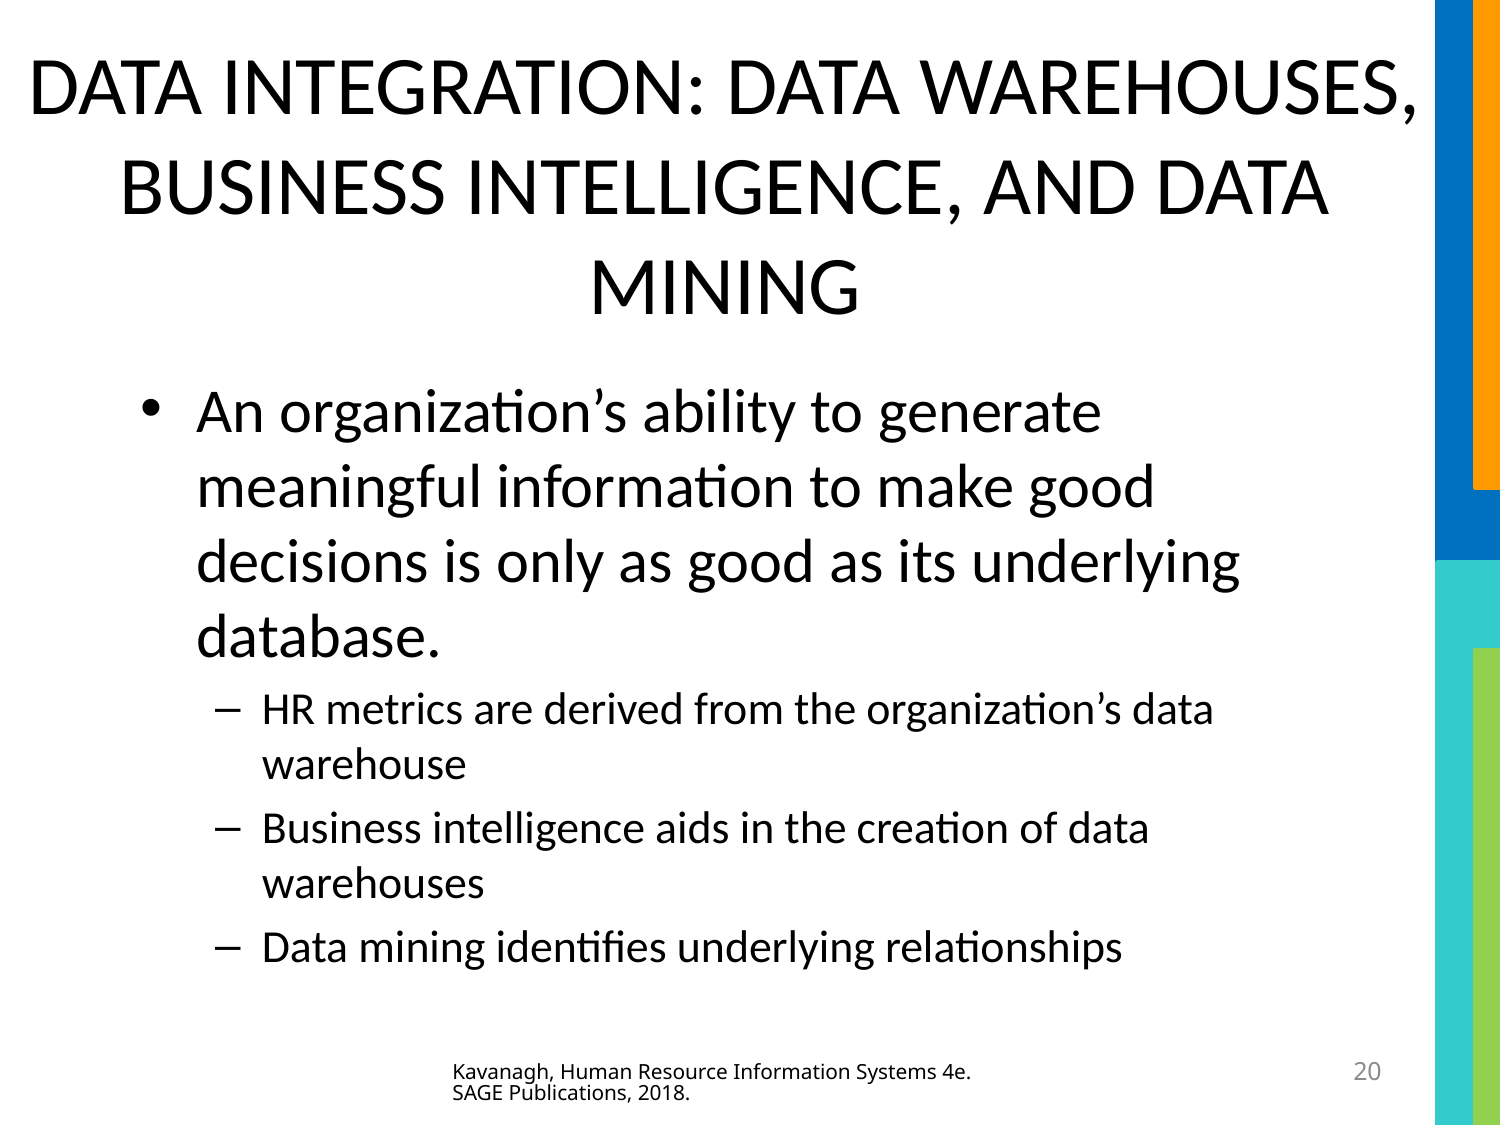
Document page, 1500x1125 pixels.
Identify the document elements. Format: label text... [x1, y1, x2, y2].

slide_number 20 [1059, 1042, 1397, 1103]
title DATA INTEGRATION: DATA WAREHOUSES, BUSINESS INTELLIGENCE, AND DATA MINING [0, 87, 1475, 275]
footer Kavanagh, Human Resource Information Systems 4e. SAGE Publications, 2018. [437, 1042, 1004, 1103]
list An organization’s ability to generate meaningful information to make good decisions is only as good as its underlying database. HR metrics are derived from the organization’s data warehouse Business intelligence aids in the creation of data warehouses Data mining identifies underlying relationships [125, 362, 1394, 1025]
